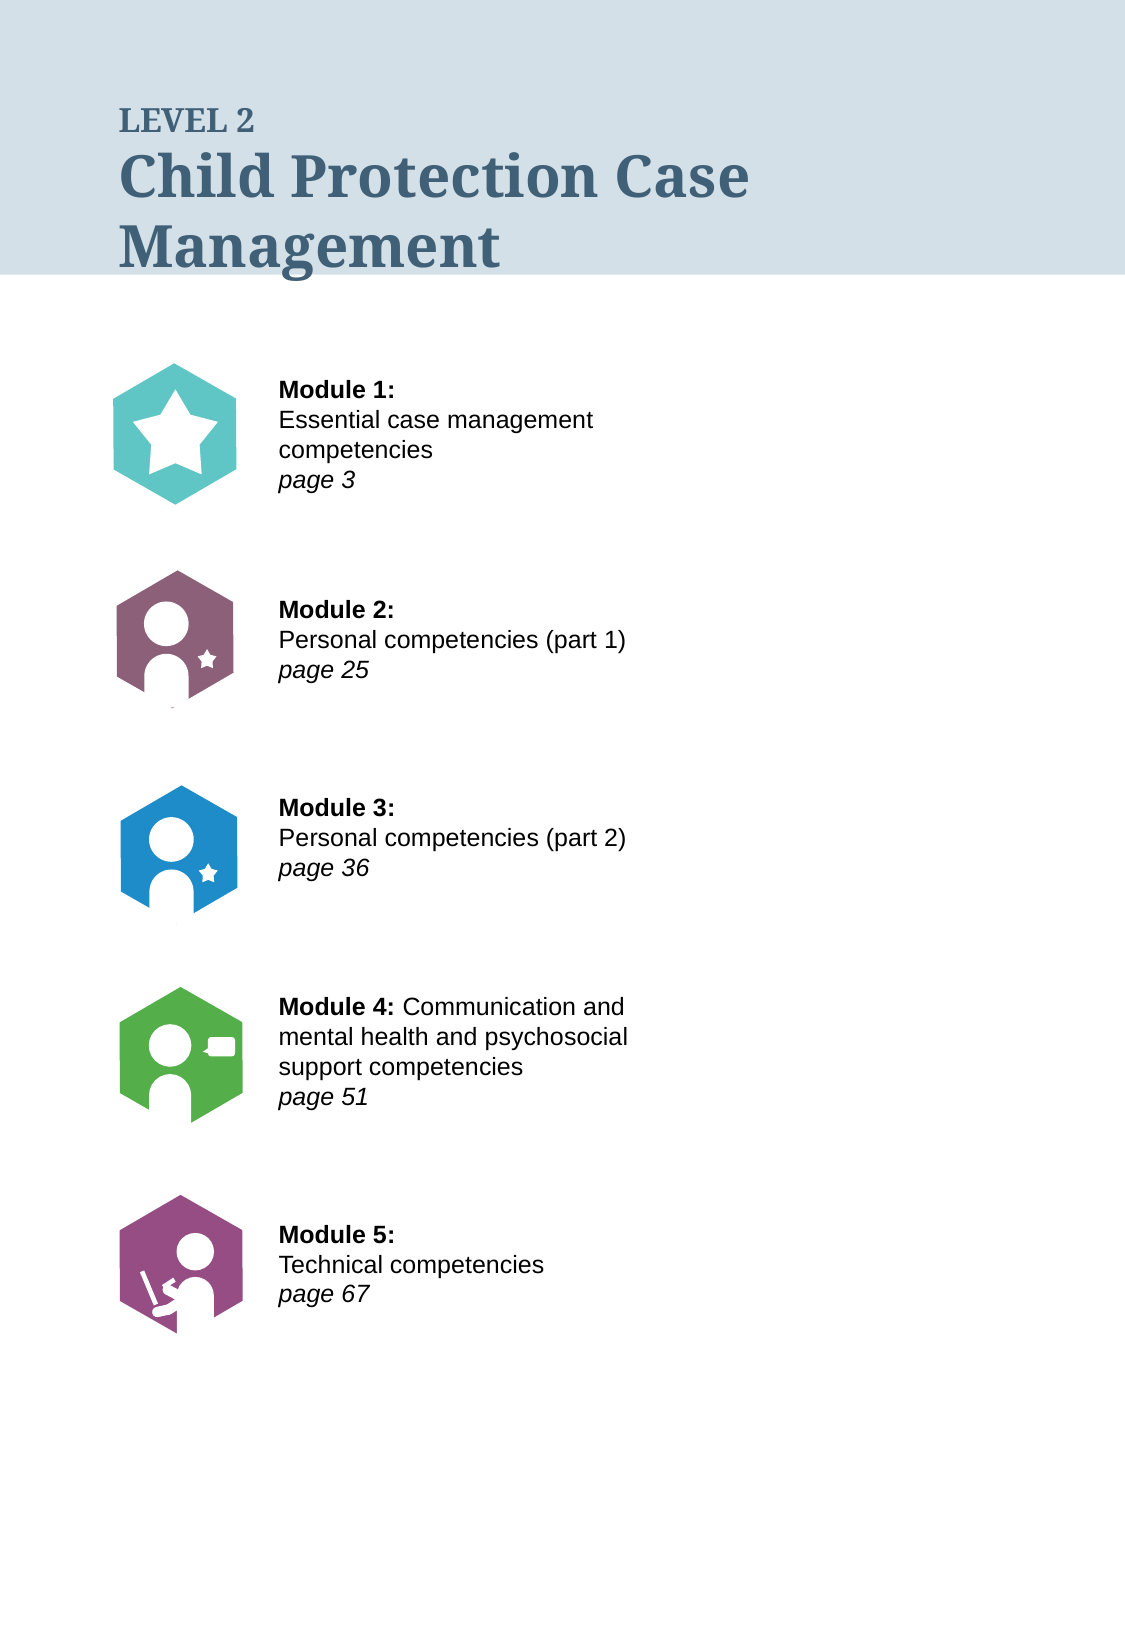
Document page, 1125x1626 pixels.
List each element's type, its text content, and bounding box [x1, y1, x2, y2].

text_box Module 3: Personal competencies (part 2) page 36 [263, 784, 667, 890]
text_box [107, 578, 243, 708]
text_box Module 5: Technical competencies page 67 [263, 1210, 667, 1316]
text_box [103, 372, 246, 496]
text_box Module 4: Communication and mental health and psychosocial support competencies page 51 [263, 983, 646, 1118]
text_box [110, 996, 253, 1134]
text_box Module 1: Essential case management competencies page 3 [263, 366, 667, 501]
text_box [110, 1204, 253, 1340]
text_box LEVEL 2 Child Protection Case Management [103, 91, 1053, 287]
text_box Module 2: Personal competencies (part 1) page 25 [263, 586, 646, 691]
text_box [0, 0, 1125, 276]
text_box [111, 793, 247, 924]
